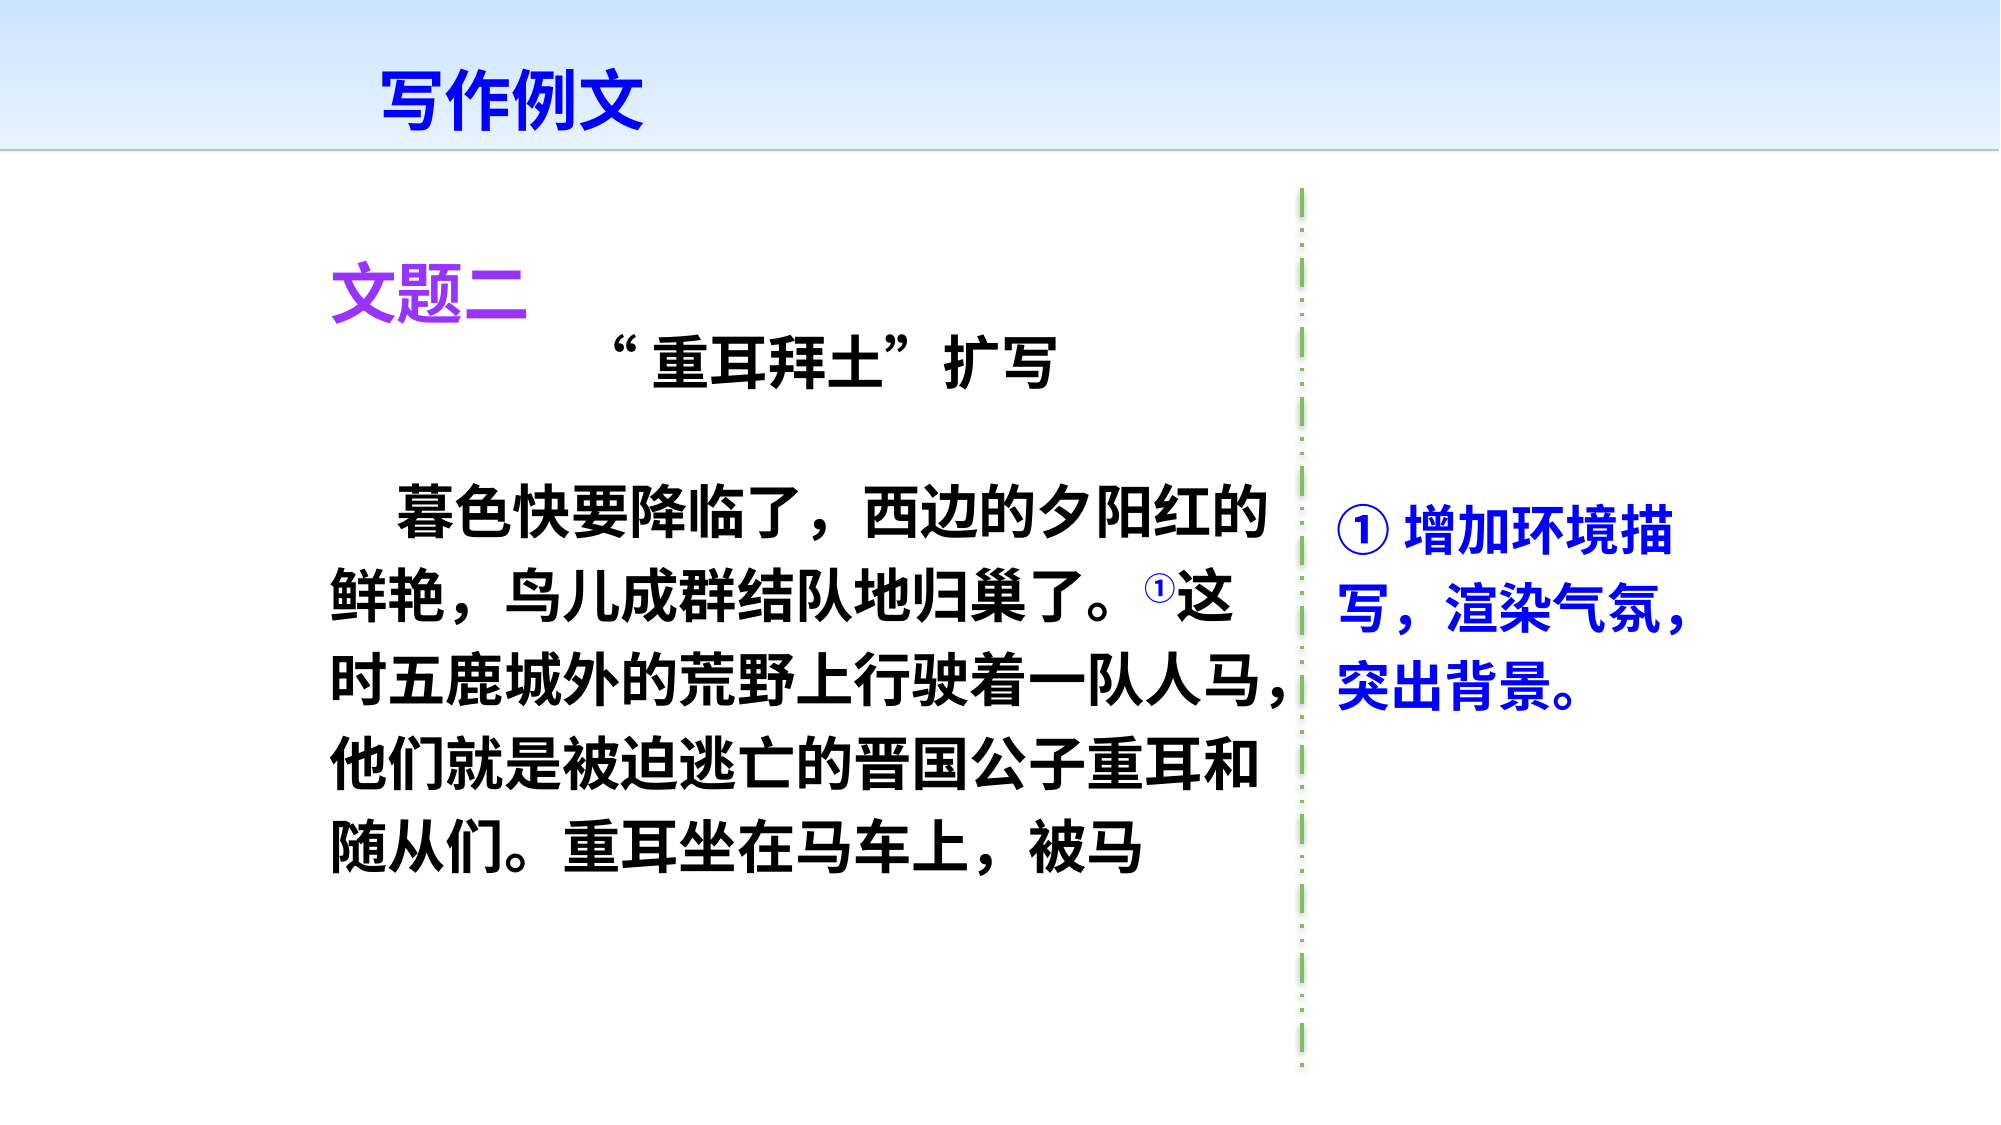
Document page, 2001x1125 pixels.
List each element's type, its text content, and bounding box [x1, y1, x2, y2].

text_box 暮色快要降临了，西边的夕阳红的鲜艳，鸟儿成群结队地归巢了。①这时五鹿城外的荒野上行驶着一队人马，他们就是被迫逃亡的晋国公子重耳和随从们。重耳坐在马车上，被马 [314, 453, 1296, 889]
text_box ①增加环境描写，渲染气氛，突出背景。 [1321, 476, 1718, 725]
text_box 写作例文 [363, 27, 661, 147]
text_box “重耳拜土”扩写 [564, 304, 1075, 404]
text_box 文题二 [315, 220, 546, 339]
